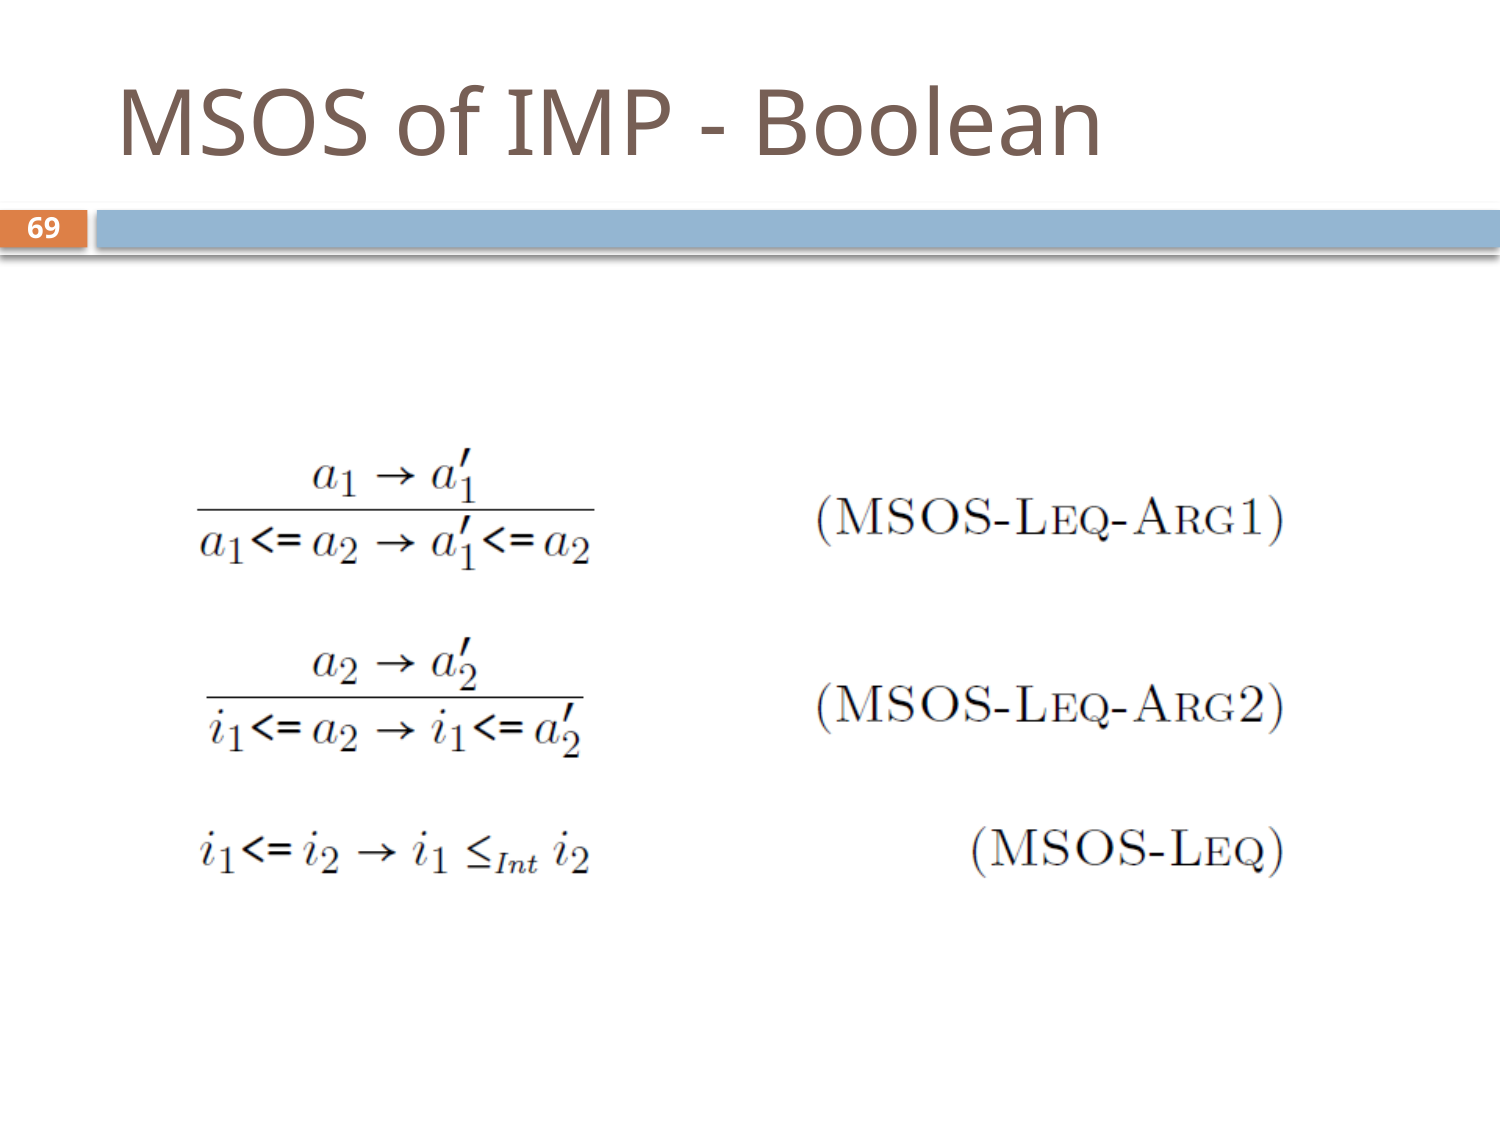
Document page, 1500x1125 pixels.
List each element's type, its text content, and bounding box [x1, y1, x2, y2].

picture [174, 438, 1301, 901]
title MSOS of IMP - Boolean [100, 37, 1438, 200]
slide_number 69 [0, 208, 88, 249]
